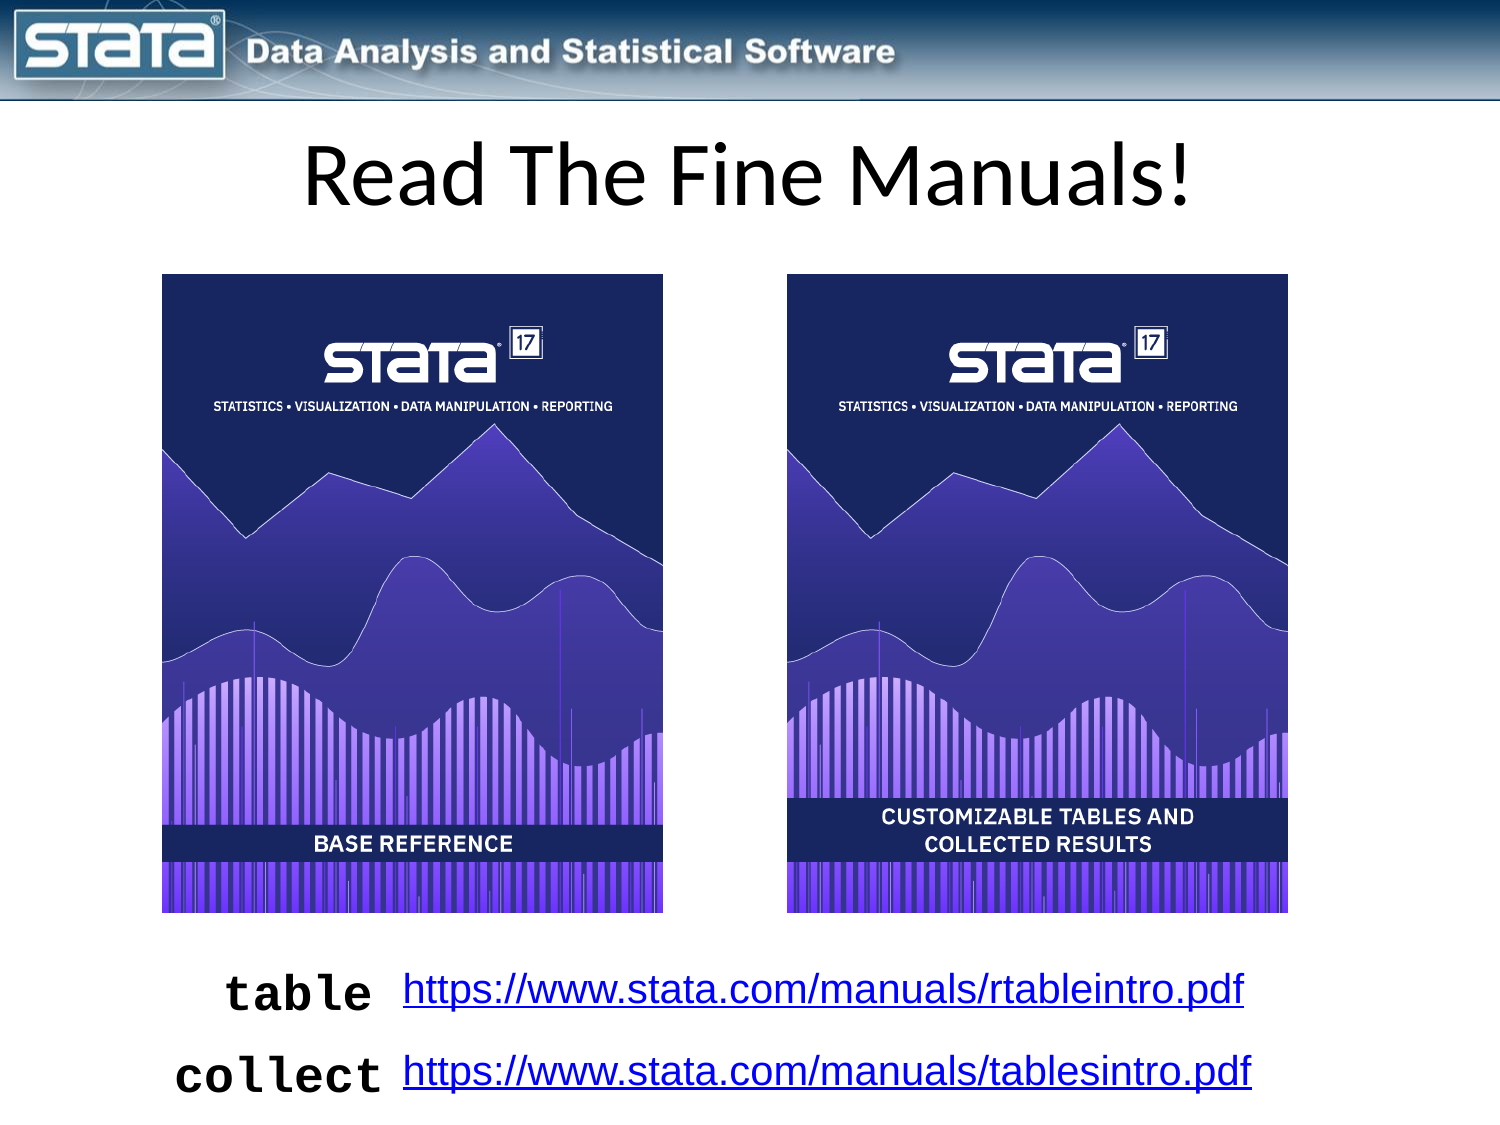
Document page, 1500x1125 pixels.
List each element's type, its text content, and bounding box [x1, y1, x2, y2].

picture [787, 274, 1288, 913]
text_box https://www.stata.com/manuals/tablesintro.pdf [400, 1036, 1346, 1101]
text_box table [207, 953, 388, 1028]
text_box collect [159, 1035, 400, 1110]
picture [162, 274, 663, 913]
picture [0, 0, 1500, 100]
text_box https://www.stata.com/manuals/rtableintro.pdf [388, 954, 1438, 1020]
title Read The Fine Manuals! [0, 100, 1500, 238]
